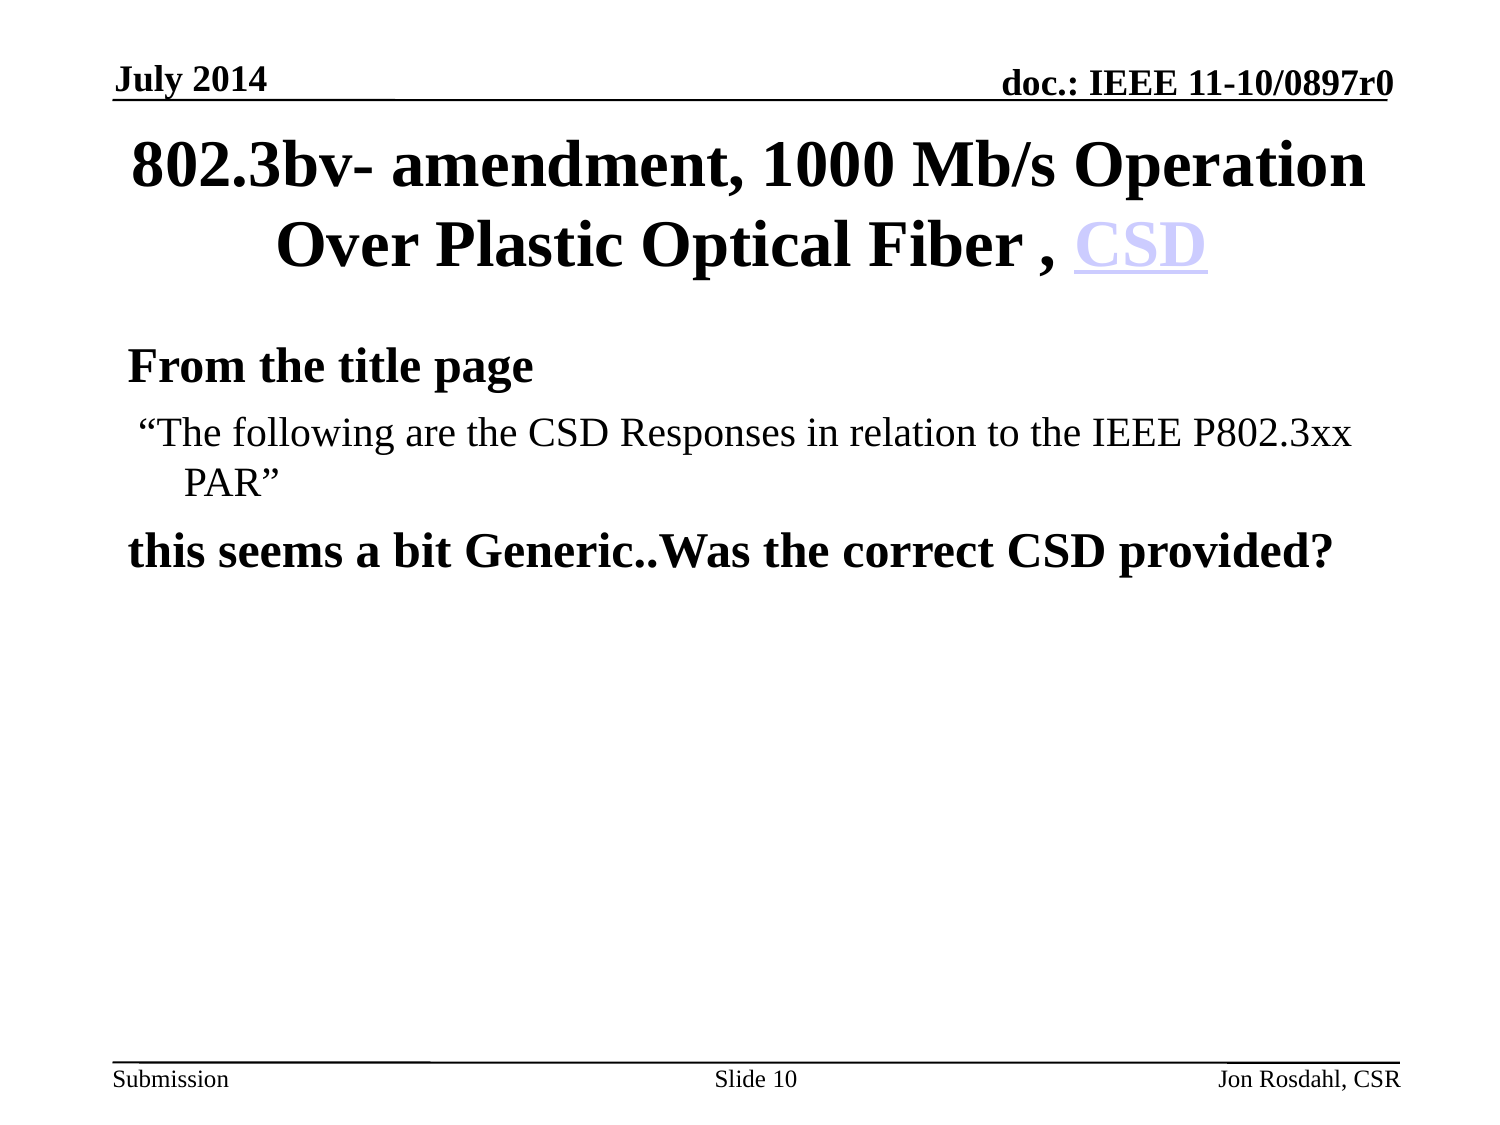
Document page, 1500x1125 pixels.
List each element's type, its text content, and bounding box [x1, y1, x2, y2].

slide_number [114, 54, 423, 100]
footer Jon Rosdahl, CSR [878, 1061, 1402, 1093]
slide_number Slide 10 [712, 1061, 800, 1123]
list From the title page “The following are the CSD Responses in relation to the IEEE P802.3xx PAR” this seems a bit Generic..Was the correct CSD provided? [112, 324, 1388, 1000]
title 802.3bv- amendment, 1000 Mb/s Operation Over Plastic Optical Fiber , CSD [112, 112, 1388, 288]
